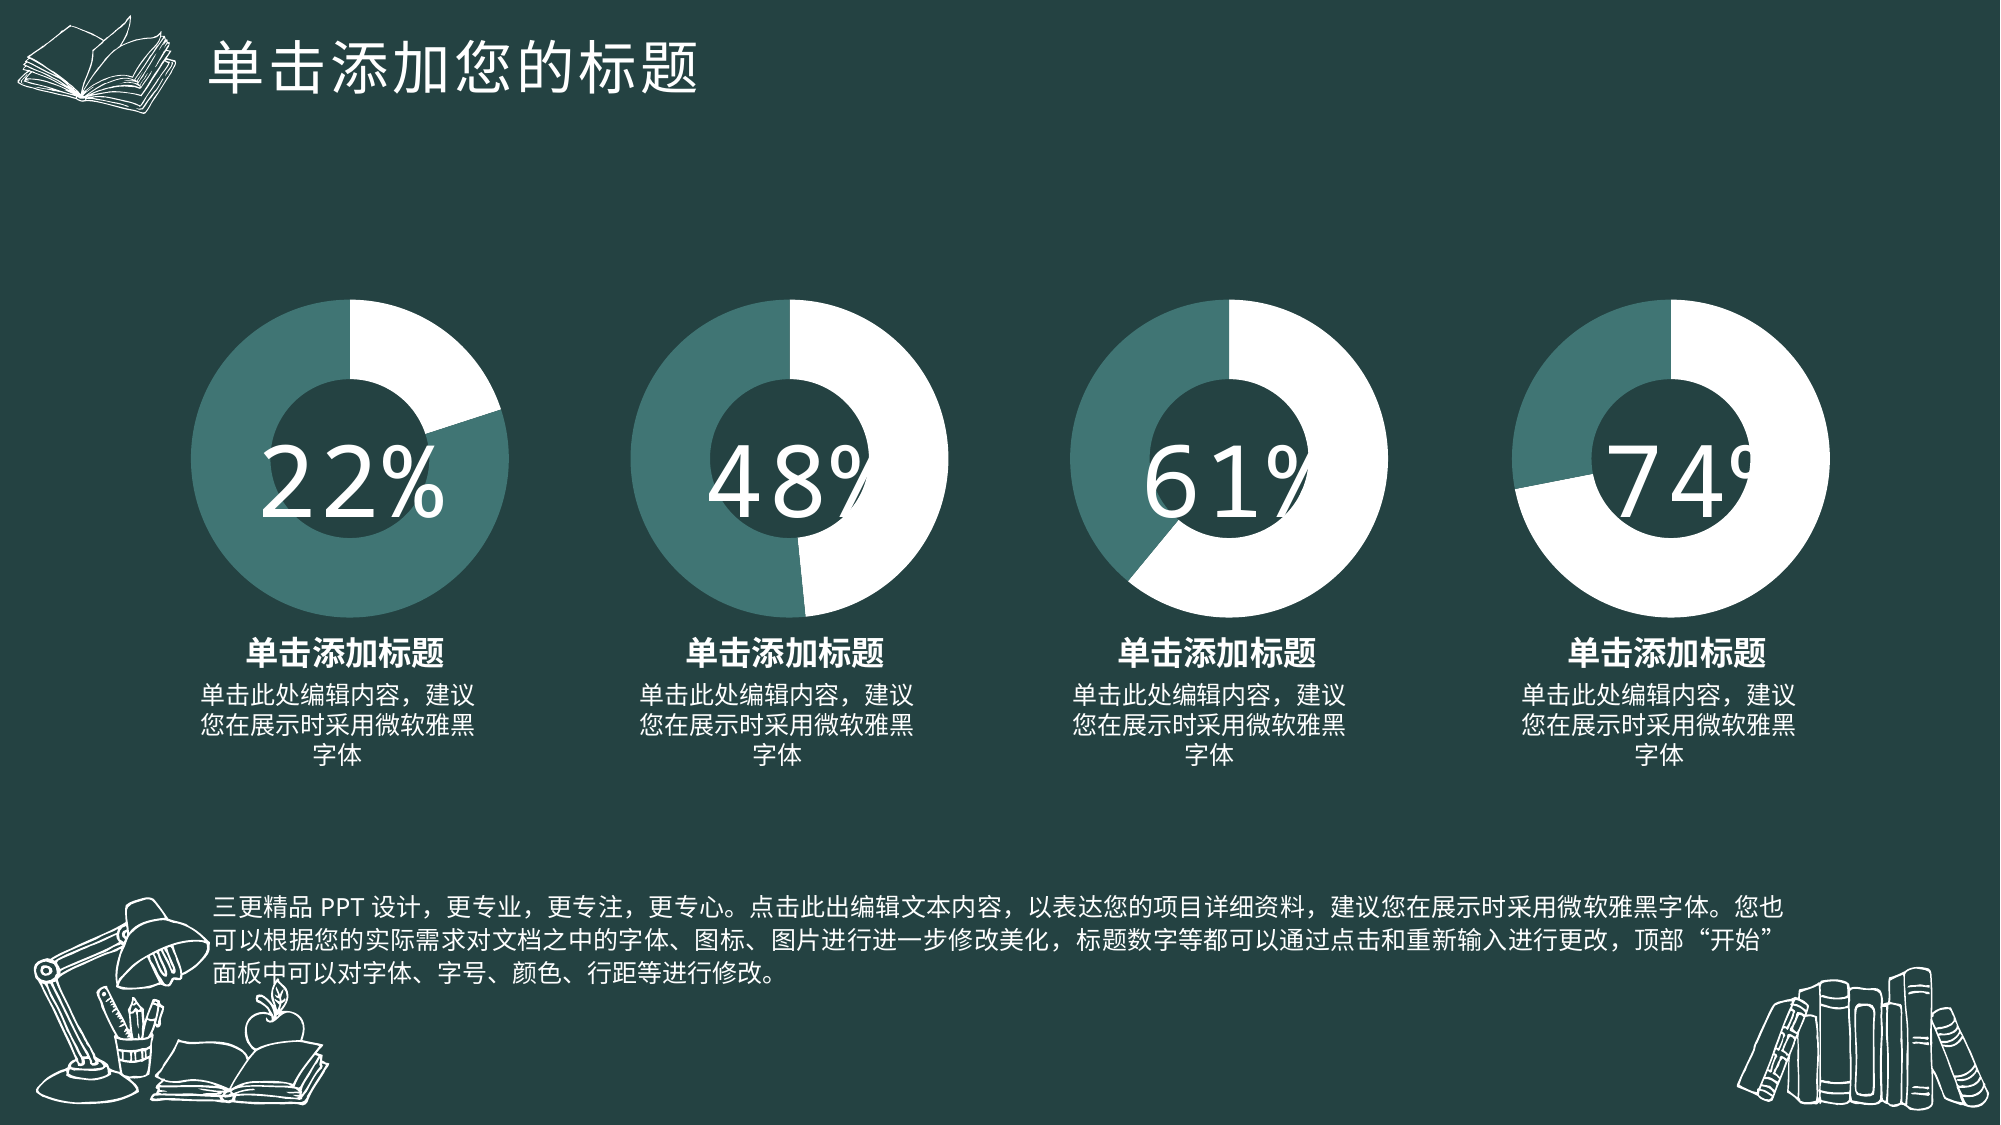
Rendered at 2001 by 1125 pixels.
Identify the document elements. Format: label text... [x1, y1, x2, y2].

text_box 单击添加标题 [656, 625, 914, 679]
text_box 单击此处编辑内容，建议您在展示时采用微软雅黑字体 [1512, 680, 1821, 769]
text_box 单击此处编辑内容，建议您在展示时采用微软雅黑字体 [631, 680, 939, 769]
chart [101, 292, 1920, 625]
picture [0, 0, 2000, 1125]
text_box 单击添加标题 [1088, 625, 1346, 679]
text_box 三更精品PPT设计，更专业，更专注，更专心。点击此出编辑文本内容，以表达您的项目详细资料，建议您在展示时采用微软雅黑字体。您也可以根据您的实际需求对文档之中的字体、图标、图片进行进一步修改美化，标题数字等都可以通过点击和重新输入进行更改，顶部“开始”面板中可以对字体、字号、颜色、行距等进行修改。 [198, 880, 1802, 995]
text_box 单击添加您的标题 [191, 23, 766, 109]
text_box 单击此处编辑内容，建议您在展示时采用微软雅黑字体 [1063, 680, 1371, 769]
text_box 单击此处编辑内容，建议您在展示时采用微软雅黑字体 [191, 680, 500, 769]
text_box 单击添加标题 [1538, 625, 1796, 679]
text_box 单击添加标题 [217, 625, 474, 679]
